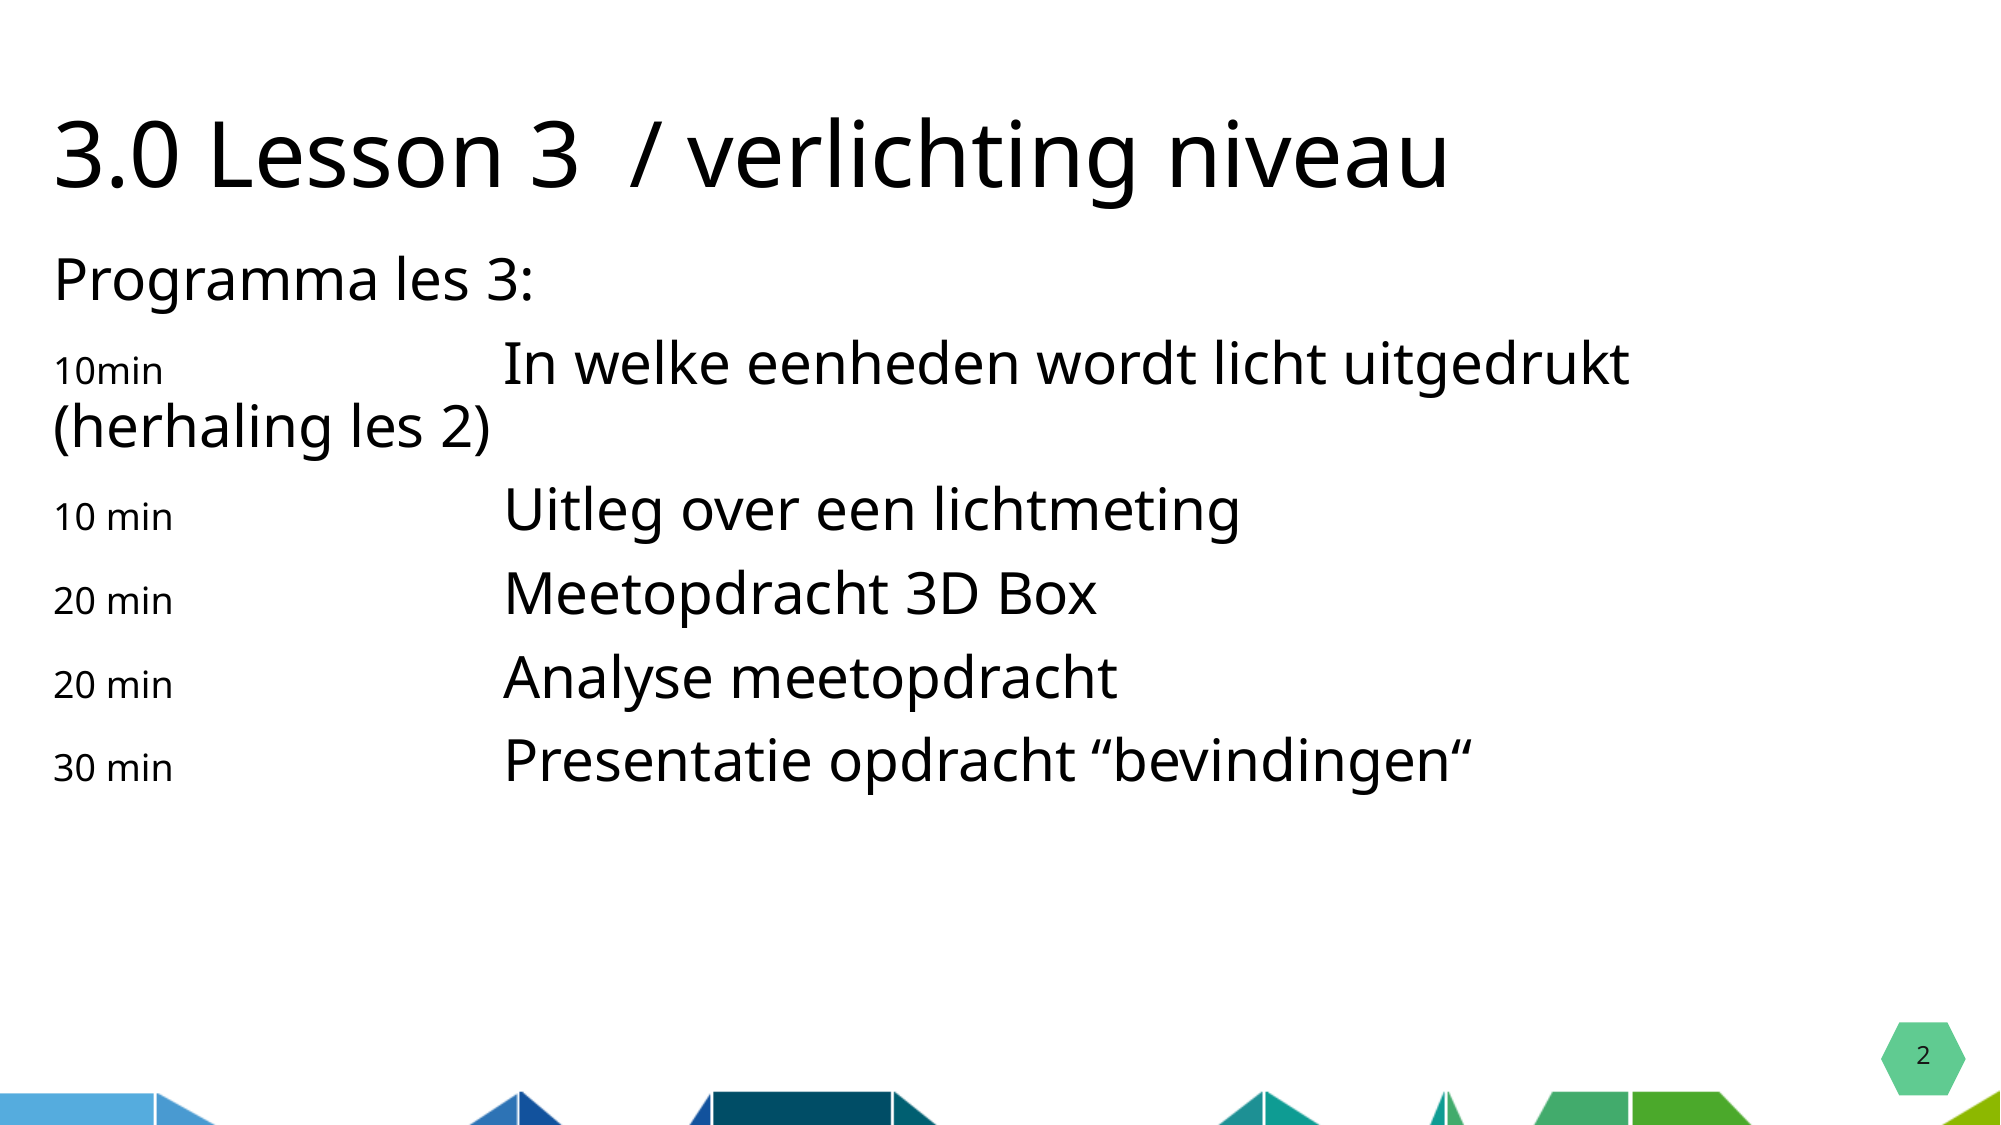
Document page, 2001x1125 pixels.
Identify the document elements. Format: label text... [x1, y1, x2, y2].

list Programma les 3: 10min In welke eenheden wordt licht uitgedrukt (herhaling les 2) 10 min Uitleg over een lichtmeting 20 min Meetopdracht 3D Box 20 min Analyse meetopdracht 30 min Presentatie opdracht “bevindingen“ [38, 242, 1938, 1014]
slide_number 2 [1884, 1026, 1962, 1087]
title 3.0 Lesson 3 / verlichting niveau [38, 38, 1962, 278]
picture [0, 1086, 2000, 1125]
